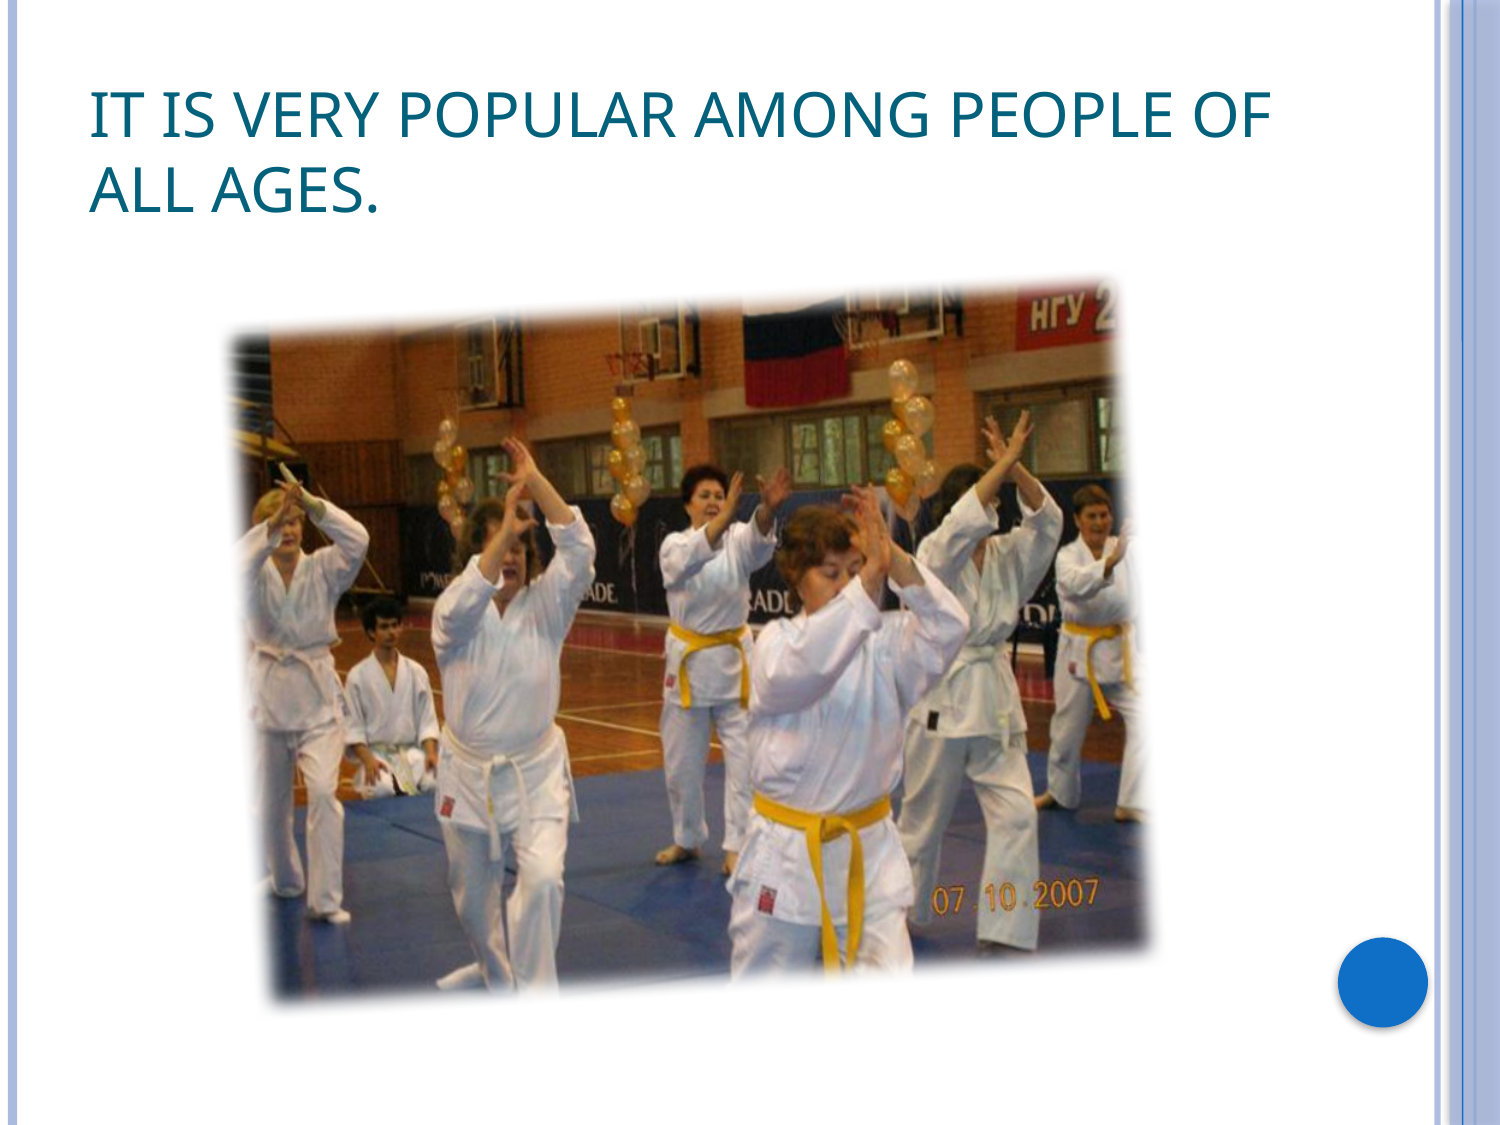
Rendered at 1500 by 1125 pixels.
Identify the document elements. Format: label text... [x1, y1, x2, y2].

picture [233, 292, 1149, 997]
title It is very popular among people of all ages. [75, 45, 1300, 233]
